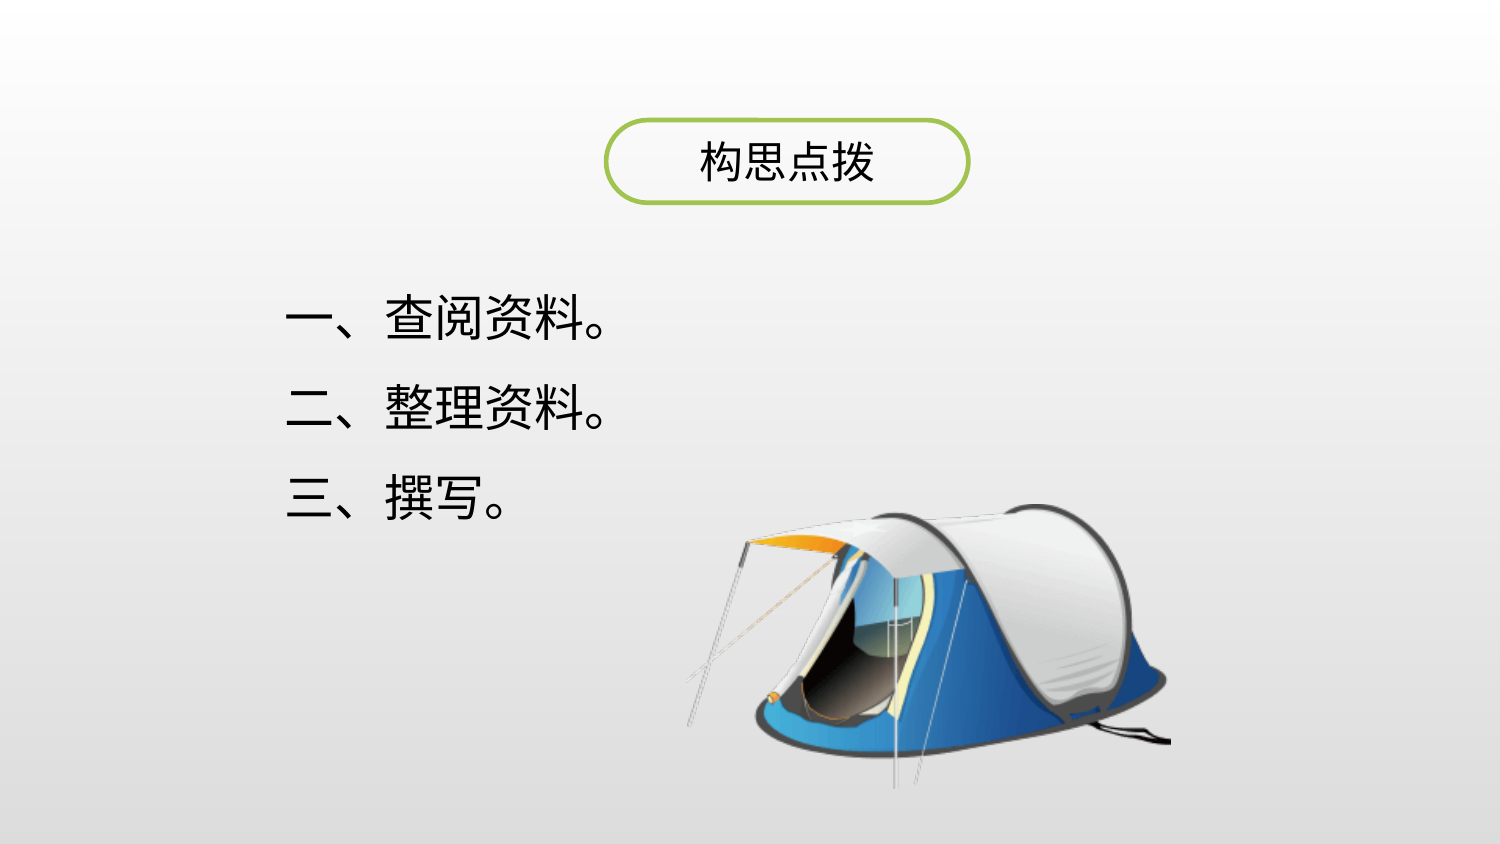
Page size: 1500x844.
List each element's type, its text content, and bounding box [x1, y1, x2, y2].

picture [686, 504, 1171, 789]
text_box 一、查阅资料。 二、整理资料。 三、撰写。 [156, 251, 1344, 623]
text_box 构思点拨 [605, 119, 970, 204]
